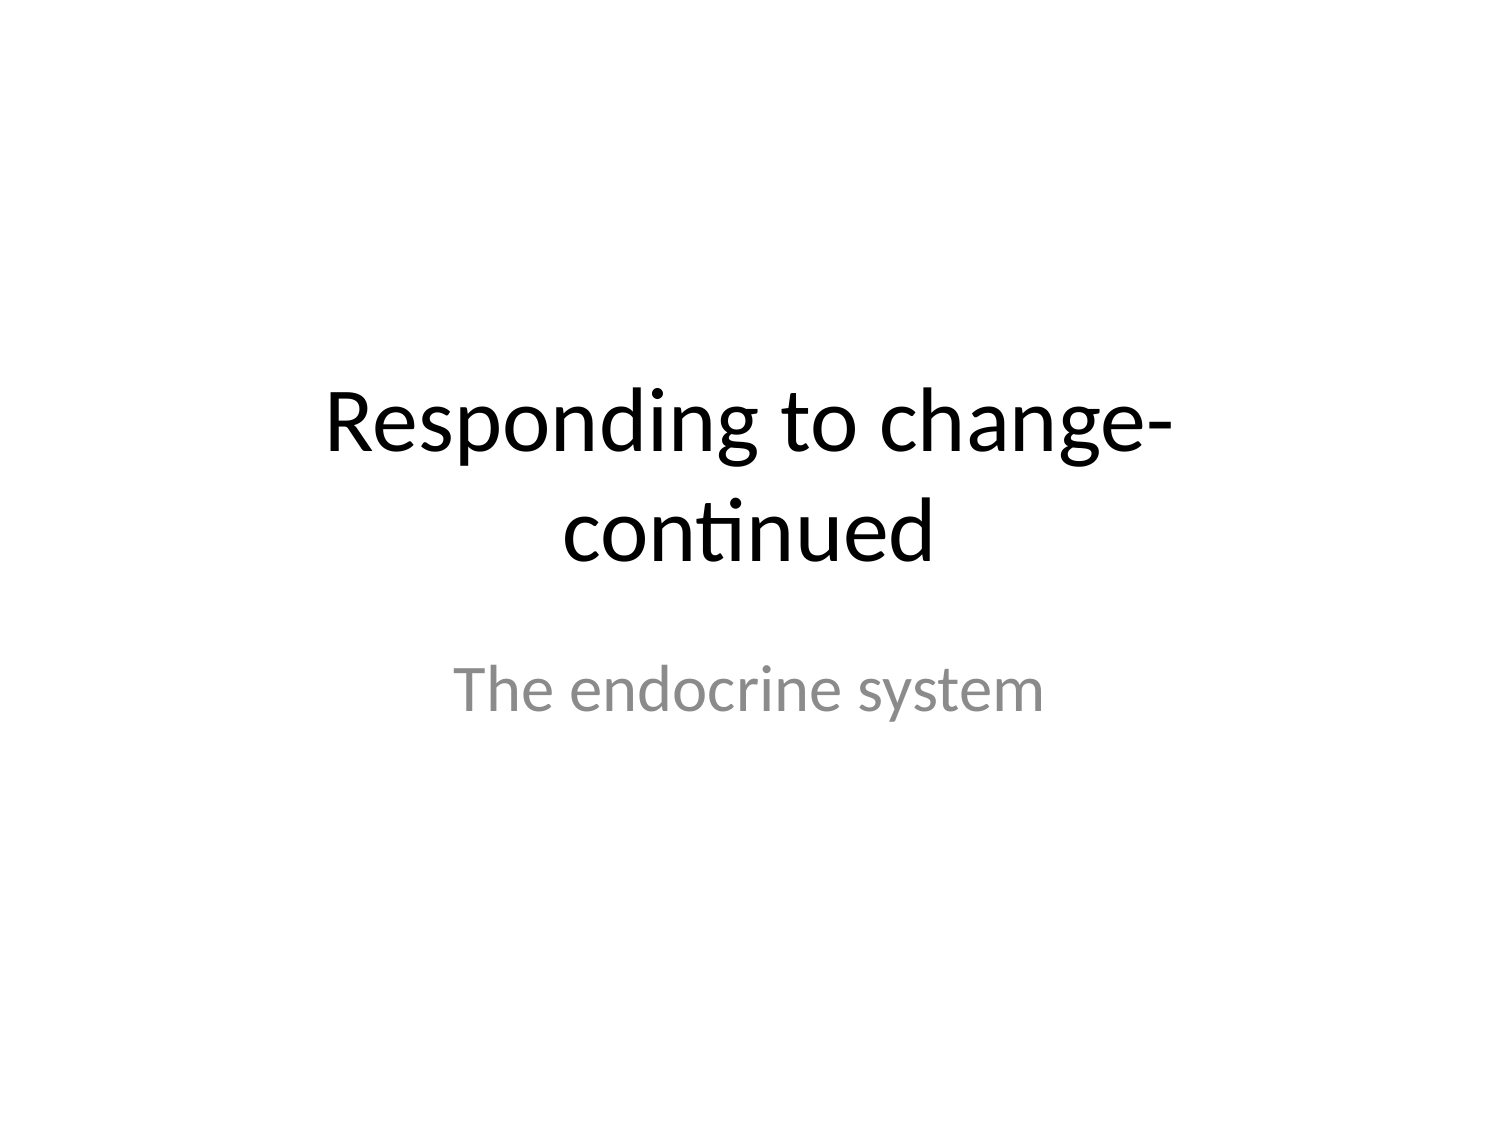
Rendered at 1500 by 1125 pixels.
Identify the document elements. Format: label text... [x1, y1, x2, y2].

title Responding to change- continued [112, 349, 1388, 591]
subtitle The endocrine system [225, 637, 1275, 925]
